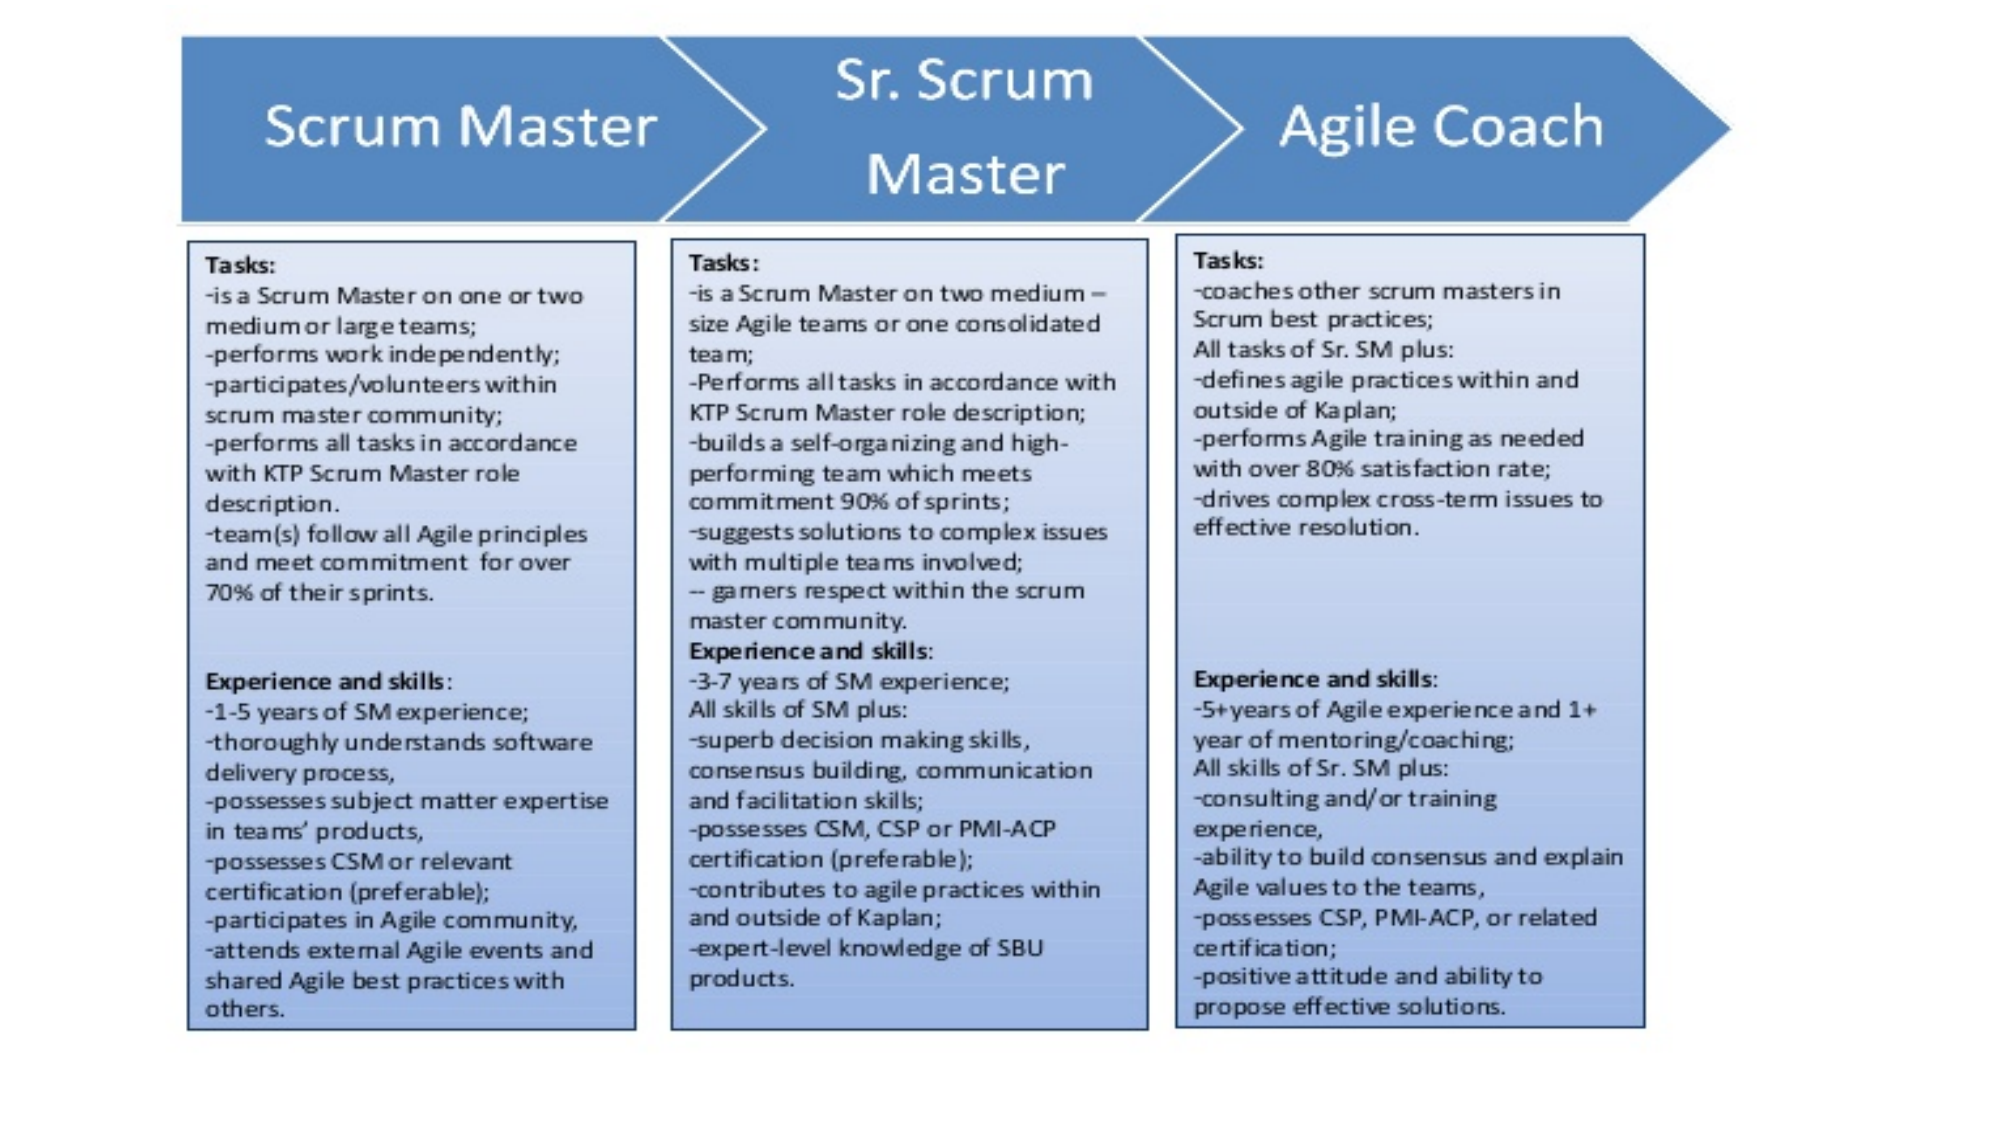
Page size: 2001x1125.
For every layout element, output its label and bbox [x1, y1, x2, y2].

list [125, 5, 1793, 1125]
